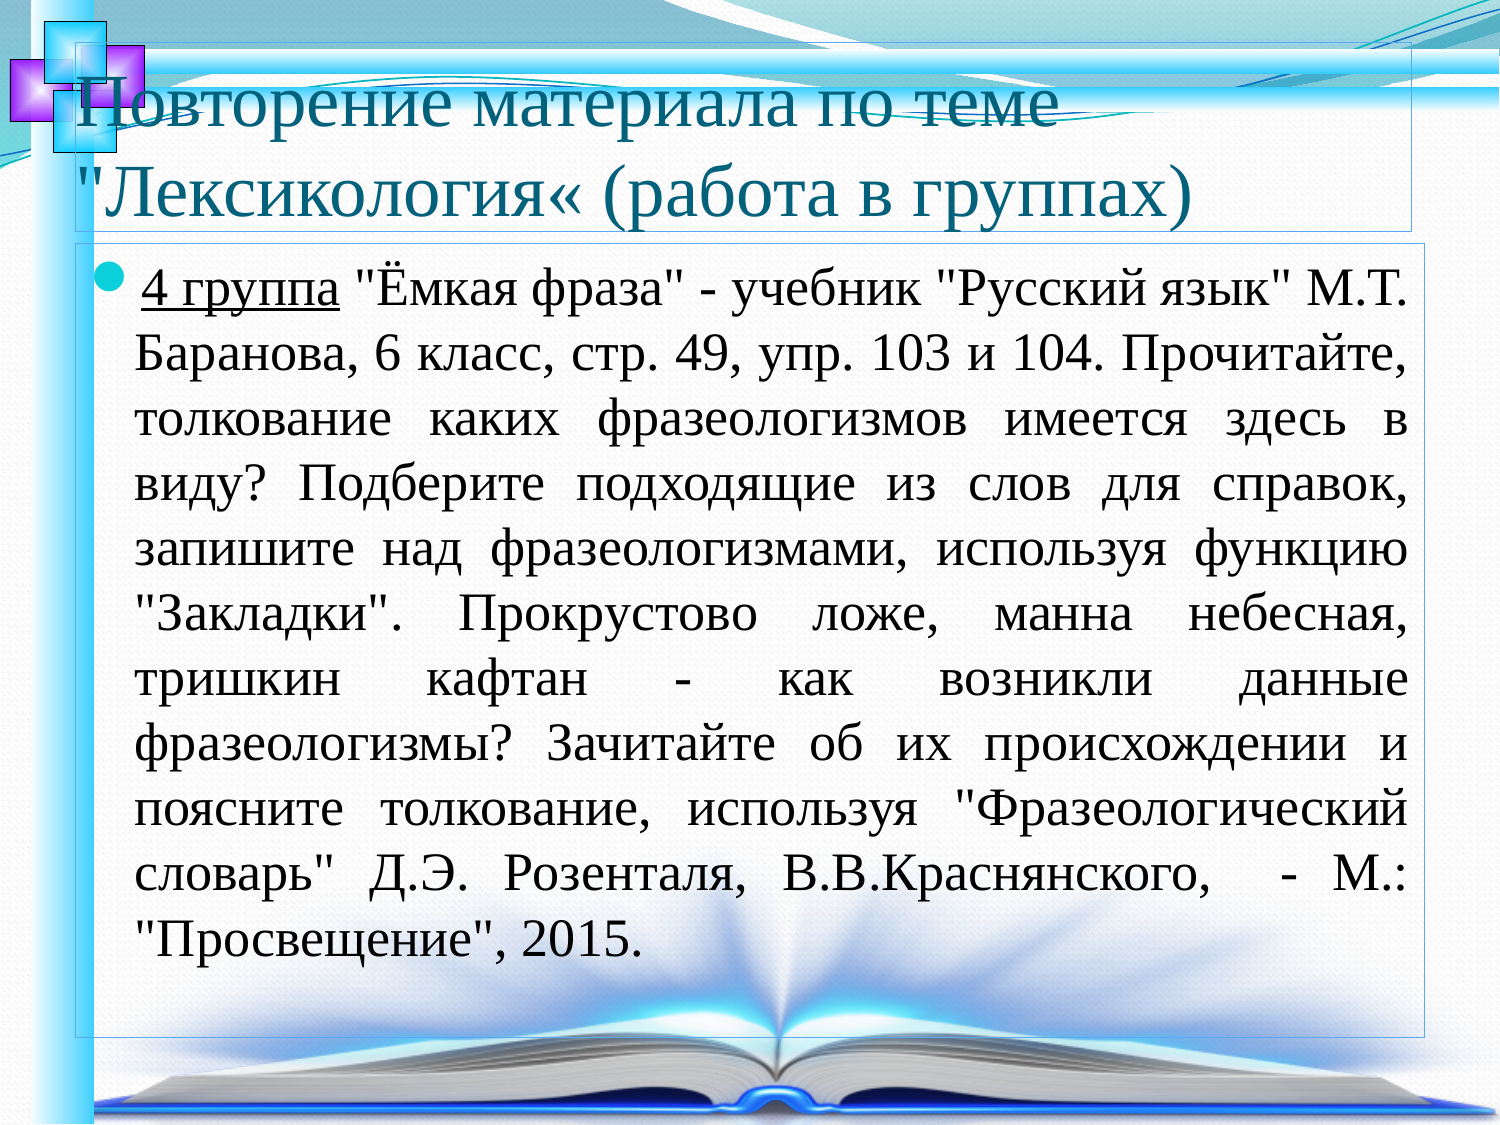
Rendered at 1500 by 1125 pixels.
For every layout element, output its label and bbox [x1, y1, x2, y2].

text_box [9, 0, 1500, 1124]
